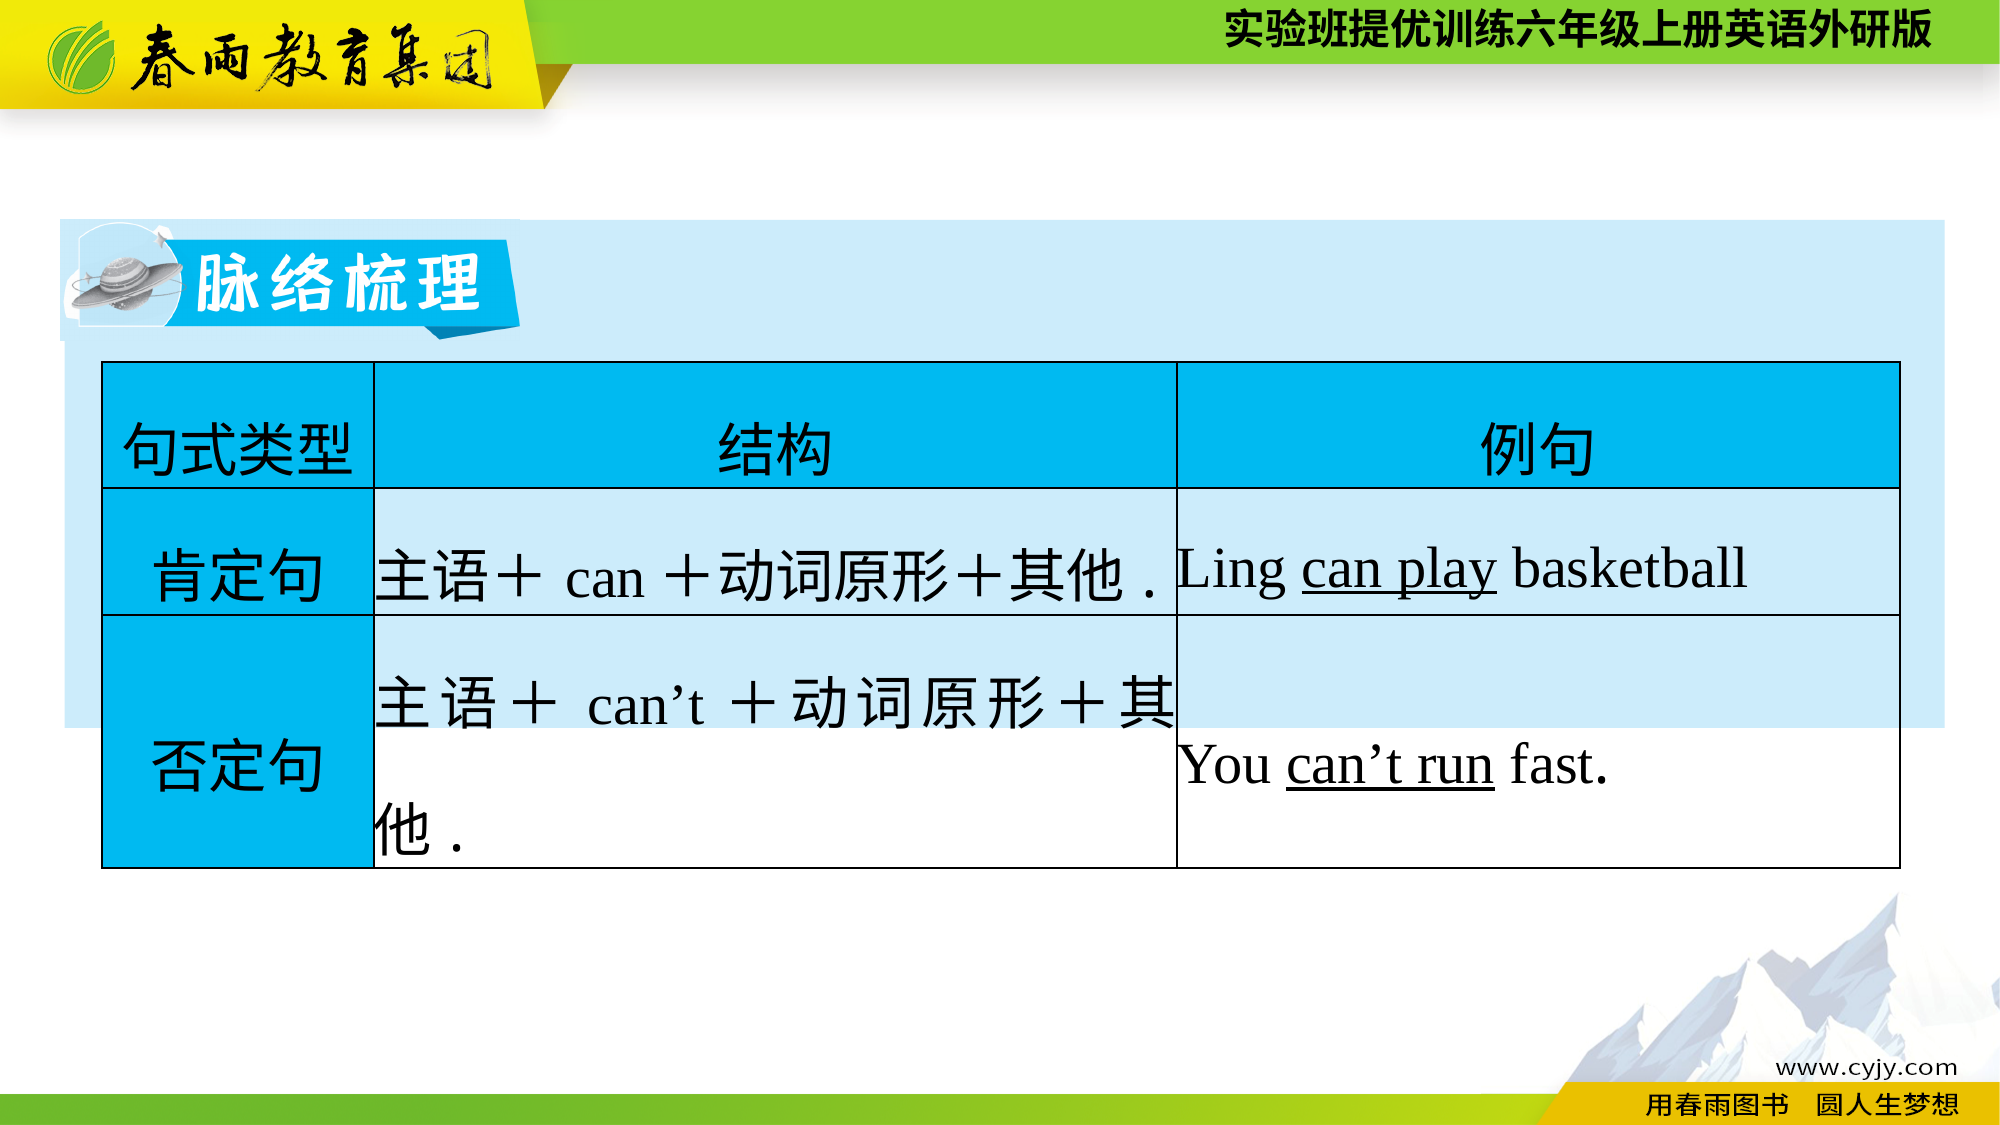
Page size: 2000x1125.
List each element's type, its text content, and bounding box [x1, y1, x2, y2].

table_header 结构 [375, 363, 1176, 487]
table_cell Ling can play basketball [1178, 489, 1899, 614]
table_header 句式类型 [103, 363, 373, 487]
table_cell 否定句 [103, 616, 373, 867]
picture [0, 0, 2000, 1125]
text_box [64, 219, 1945, 728]
table_cell 主语＋can’t＋动词原形＋其他. [375, 616, 1176, 867]
table_cell 肯定句 [103, 489, 373, 614]
table_cell 主语＋can＋动词原形＋其他. [375, 489, 1176, 614]
table_header 例句 [1178, 363, 1899, 487]
table_cell You can’t run fast. [1178, 616, 1899, 867]
